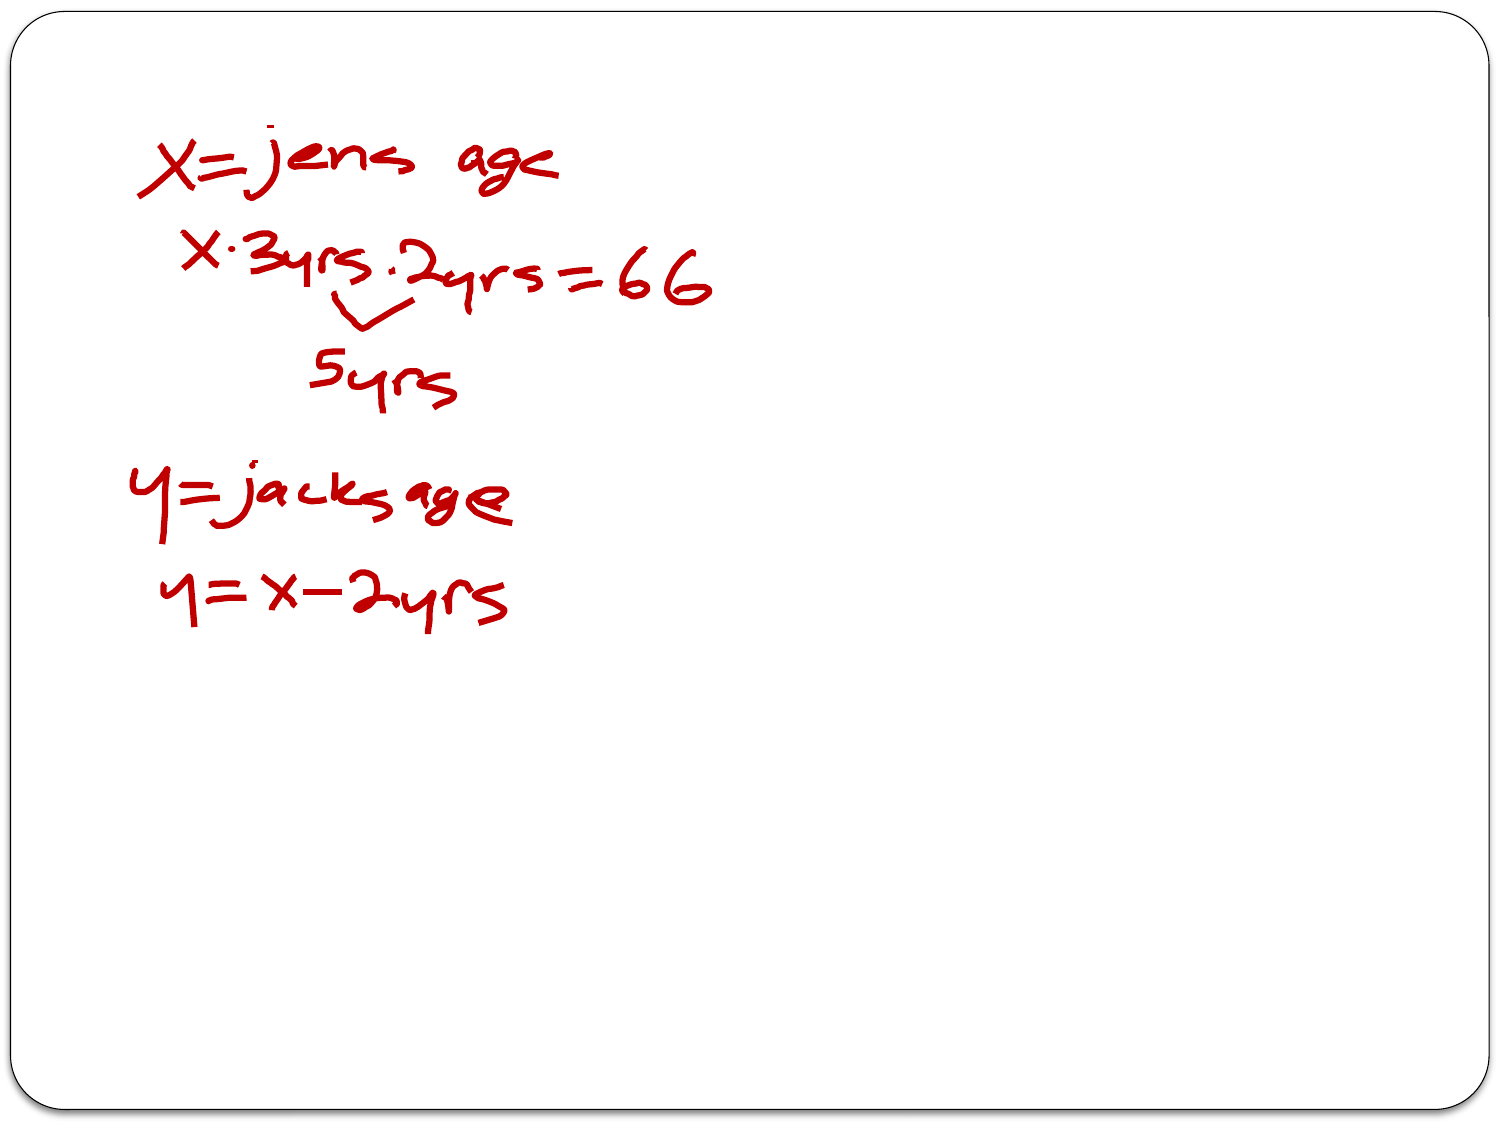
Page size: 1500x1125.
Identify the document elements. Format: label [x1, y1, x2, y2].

text_box [162, 575, 196, 628]
text_box [328, 147, 367, 169]
text_box [261, 575, 282, 593]
text_box [427, 488, 457, 524]
text_box [179, 483, 213, 488]
text_box [570, 282, 603, 291]
text_box [442, 581, 473, 613]
text_box [180, 497, 220, 503]
text_box [319, 249, 338, 272]
text_box [488, 504, 502, 510]
text_box [408, 484, 431, 507]
text_box [521, 152, 559, 177]
text_box [333, 472, 362, 503]
text_box [182, 231, 219, 270]
text_box [515, 267, 541, 291]
text_box [283, 593, 297, 607]
text_box [158, 144, 173, 163]
text_box [245, 141, 278, 199]
text_box [393, 370, 422, 394]
text_box [460, 147, 488, 175]
text_box [444, 272, 473, 313]
text_box [371, 148, 413, 173]
text_box [285, 252, 310, 287]
text_box [271, 575, 297, 611]
text_box [349, 371, 385, 414]
text_box [137, 140, 196, 198]
text_box [336, 250, 370, 284]
text_box [666, 251, 710, 304]
text_box [403, 592, 435, 635]
text_box [131, 468, 169, 545]
text_box [468, 488, 513, 524]
text_box [199, 169, 247, 180]
text_box [351, 571, 398, 611]
text_box [474, 584, 505, 624]
text_box [176, 167, 195, 190]
text_box [244, 232, 285, 273]
text_box [401, 241, 444, 282]
text_box [201, 156, 235, 161]
text_box [289, 145, 329, 168]
text_box [621, 248, 648, 298]
text_box [300, 485, 327, 502]
text_box [309, 350, 345, 386]
text_box [207, 596, 247, 602]
text_box [258, 483, 286, 506]
text_box [361, 491, 391, 521]
text_box [333, 293, 415, 330]
text_box [208, 582, 240, 586]
text_box [480, 267, 509, 290]
text_box [480, 149, 520, 195]
text_box [182, 231, 202, 251]
text_box [210, 478, 252, 527]
text_box [558, 269, 593, 275]
text_box [418, 374, 455, 409]
